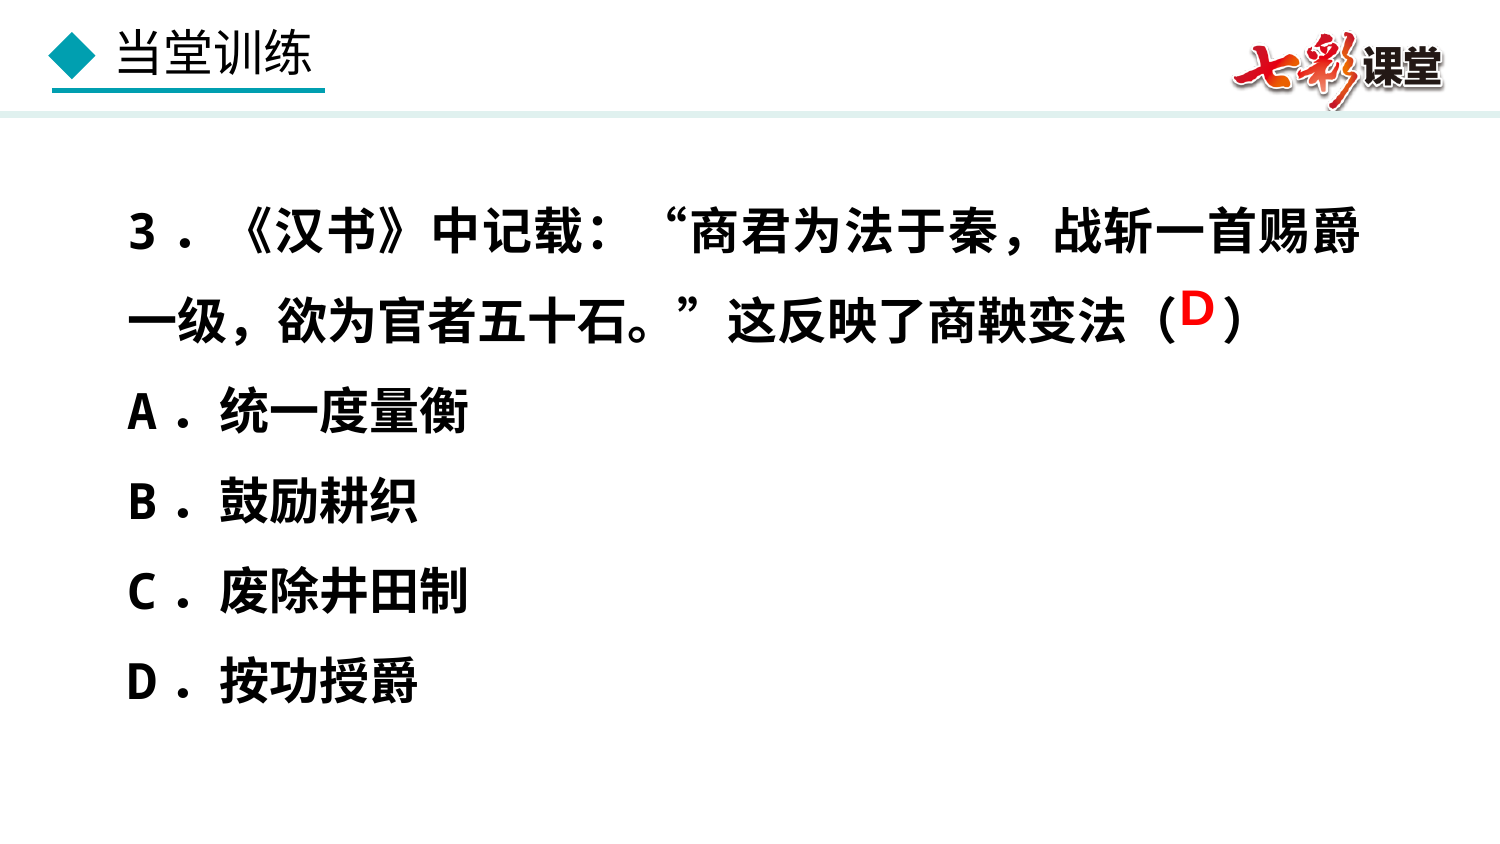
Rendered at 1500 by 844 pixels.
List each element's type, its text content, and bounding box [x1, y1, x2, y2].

text_box D [1164, 268, 1247, 344]
text_box 3．《汉书》中记载：“商君为法于秦，战斩一首赐爵一级，欲为官者五十石。”这反映了商鞅变法（ ） A．统一度量衡 B．鼓励耕织 C．废除井田制 D．按功授爵 [112, 161, 1377, 717]
picture [1228, 26, 1449, 111]
